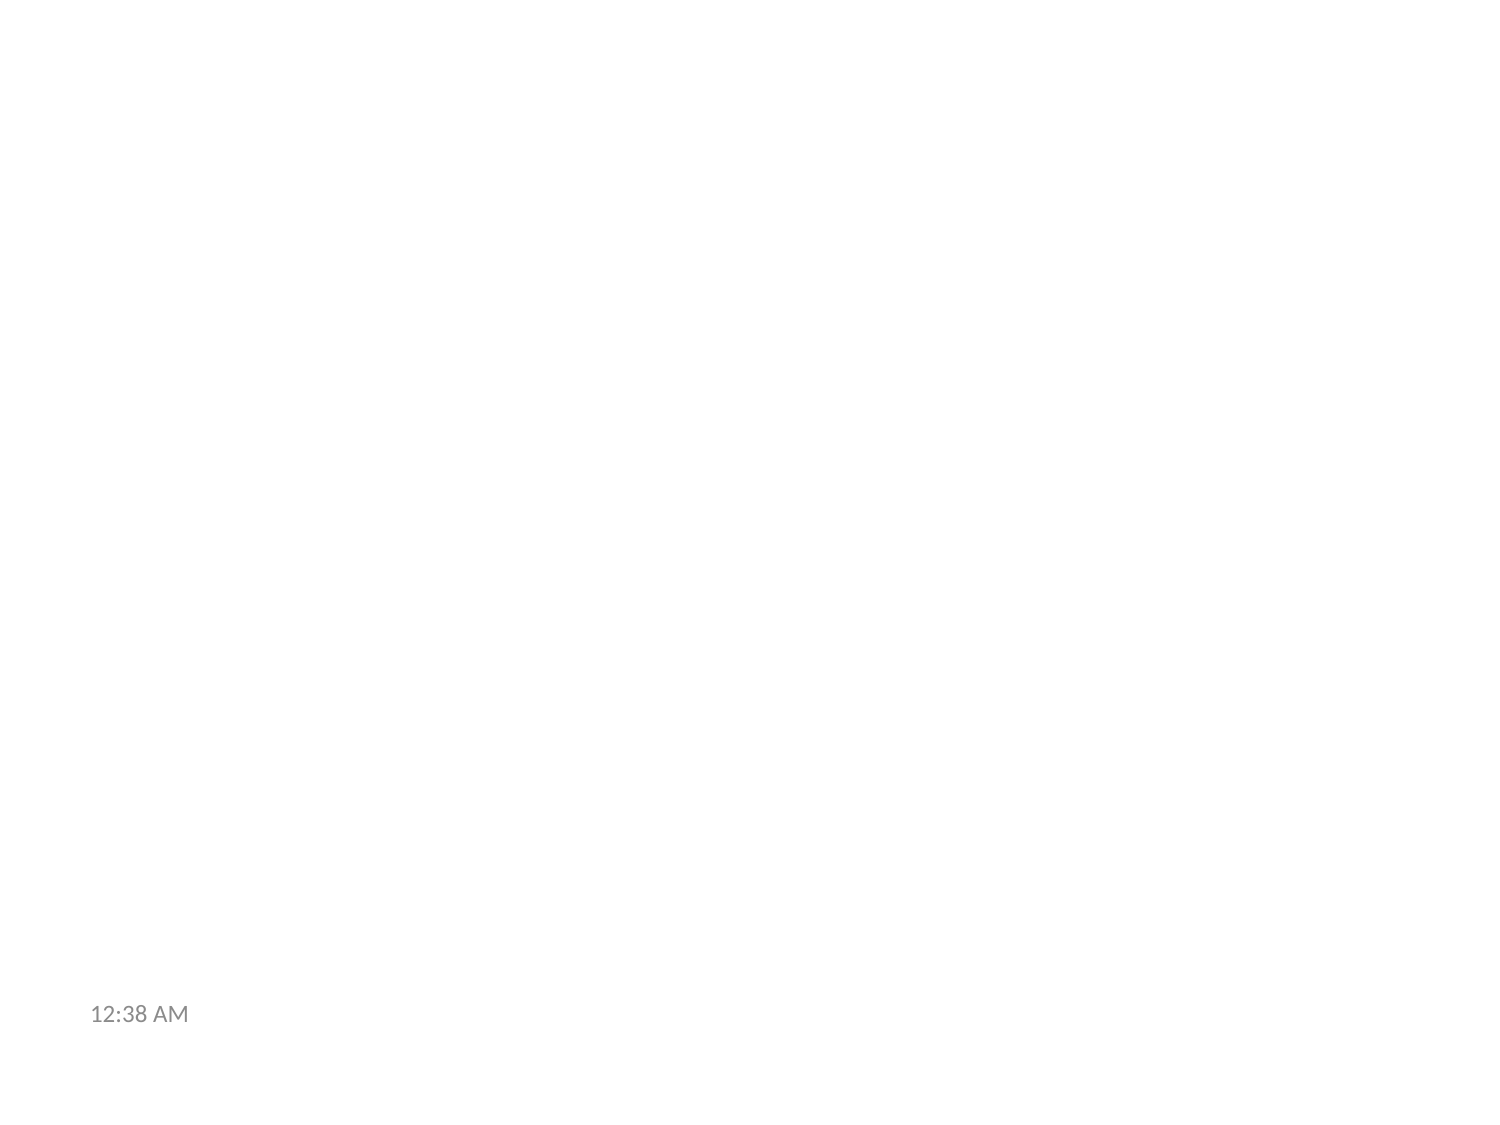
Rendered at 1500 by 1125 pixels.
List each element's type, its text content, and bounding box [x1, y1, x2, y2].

text_box 3:35 PM [75, 982, 425, 1043]
